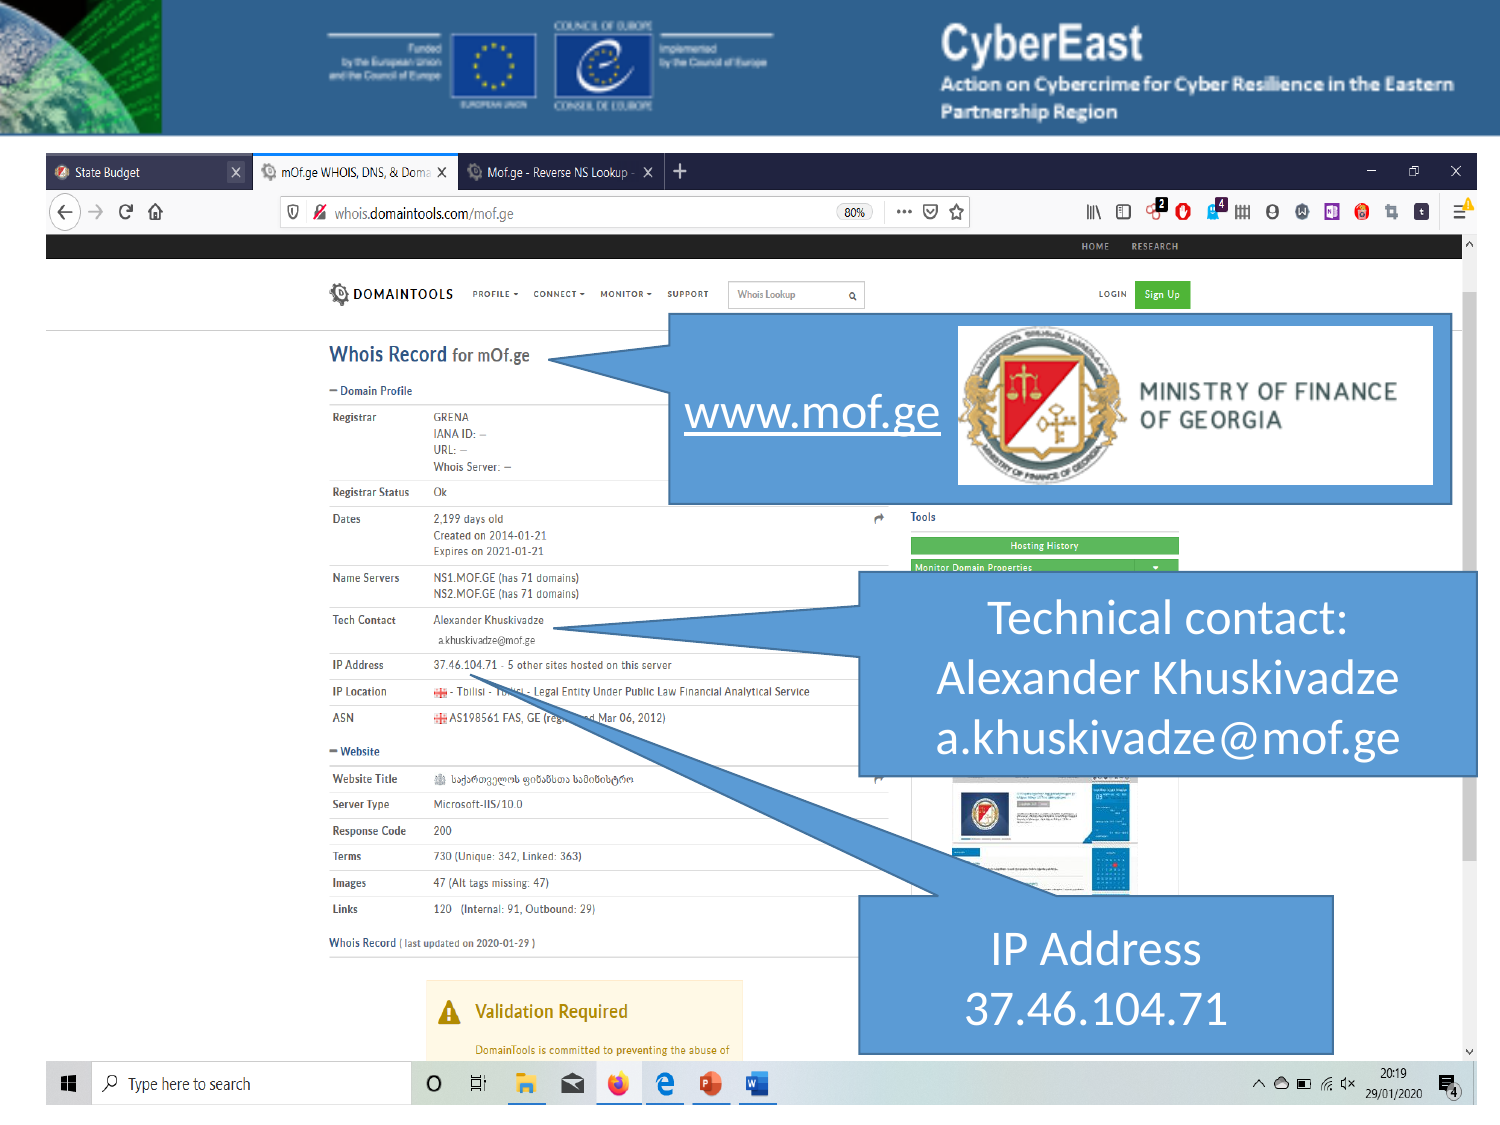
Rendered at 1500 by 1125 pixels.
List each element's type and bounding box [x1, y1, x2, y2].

picture [0, 0, 1500, 1125]
list [46, 153, 1477, 1105]
